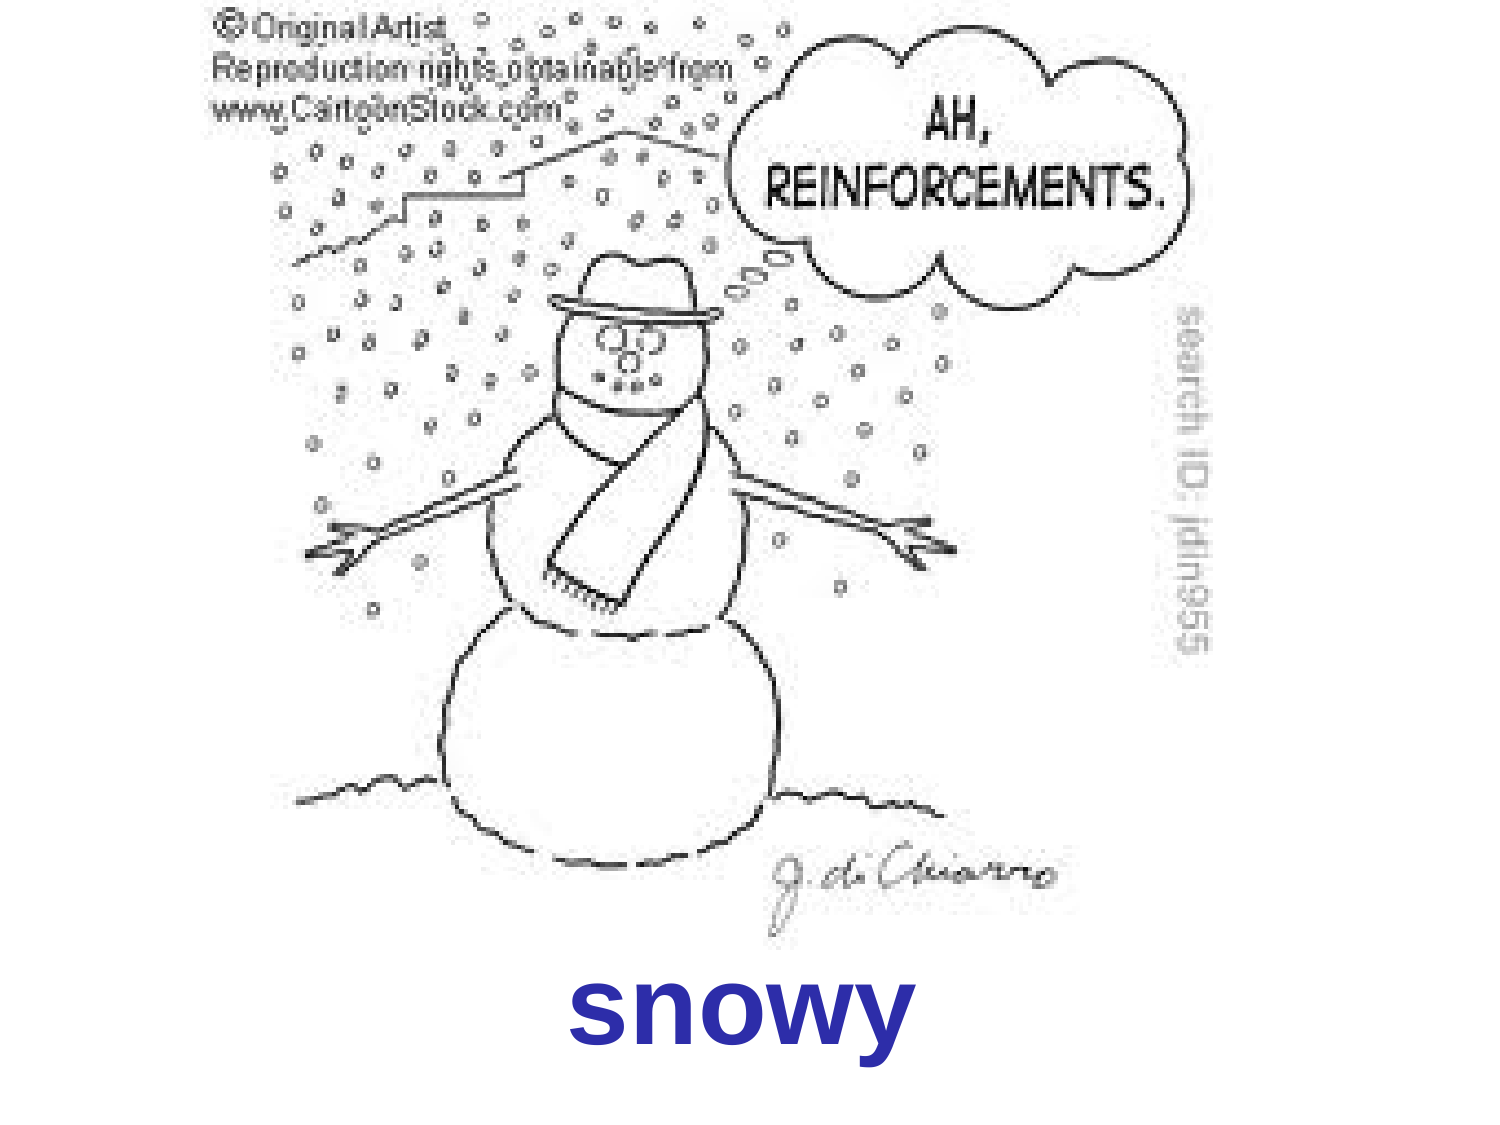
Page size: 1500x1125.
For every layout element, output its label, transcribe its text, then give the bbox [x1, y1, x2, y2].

picture [199, 0, 1213, 965]
text_box snowy [551, 974, 932, 1075]
